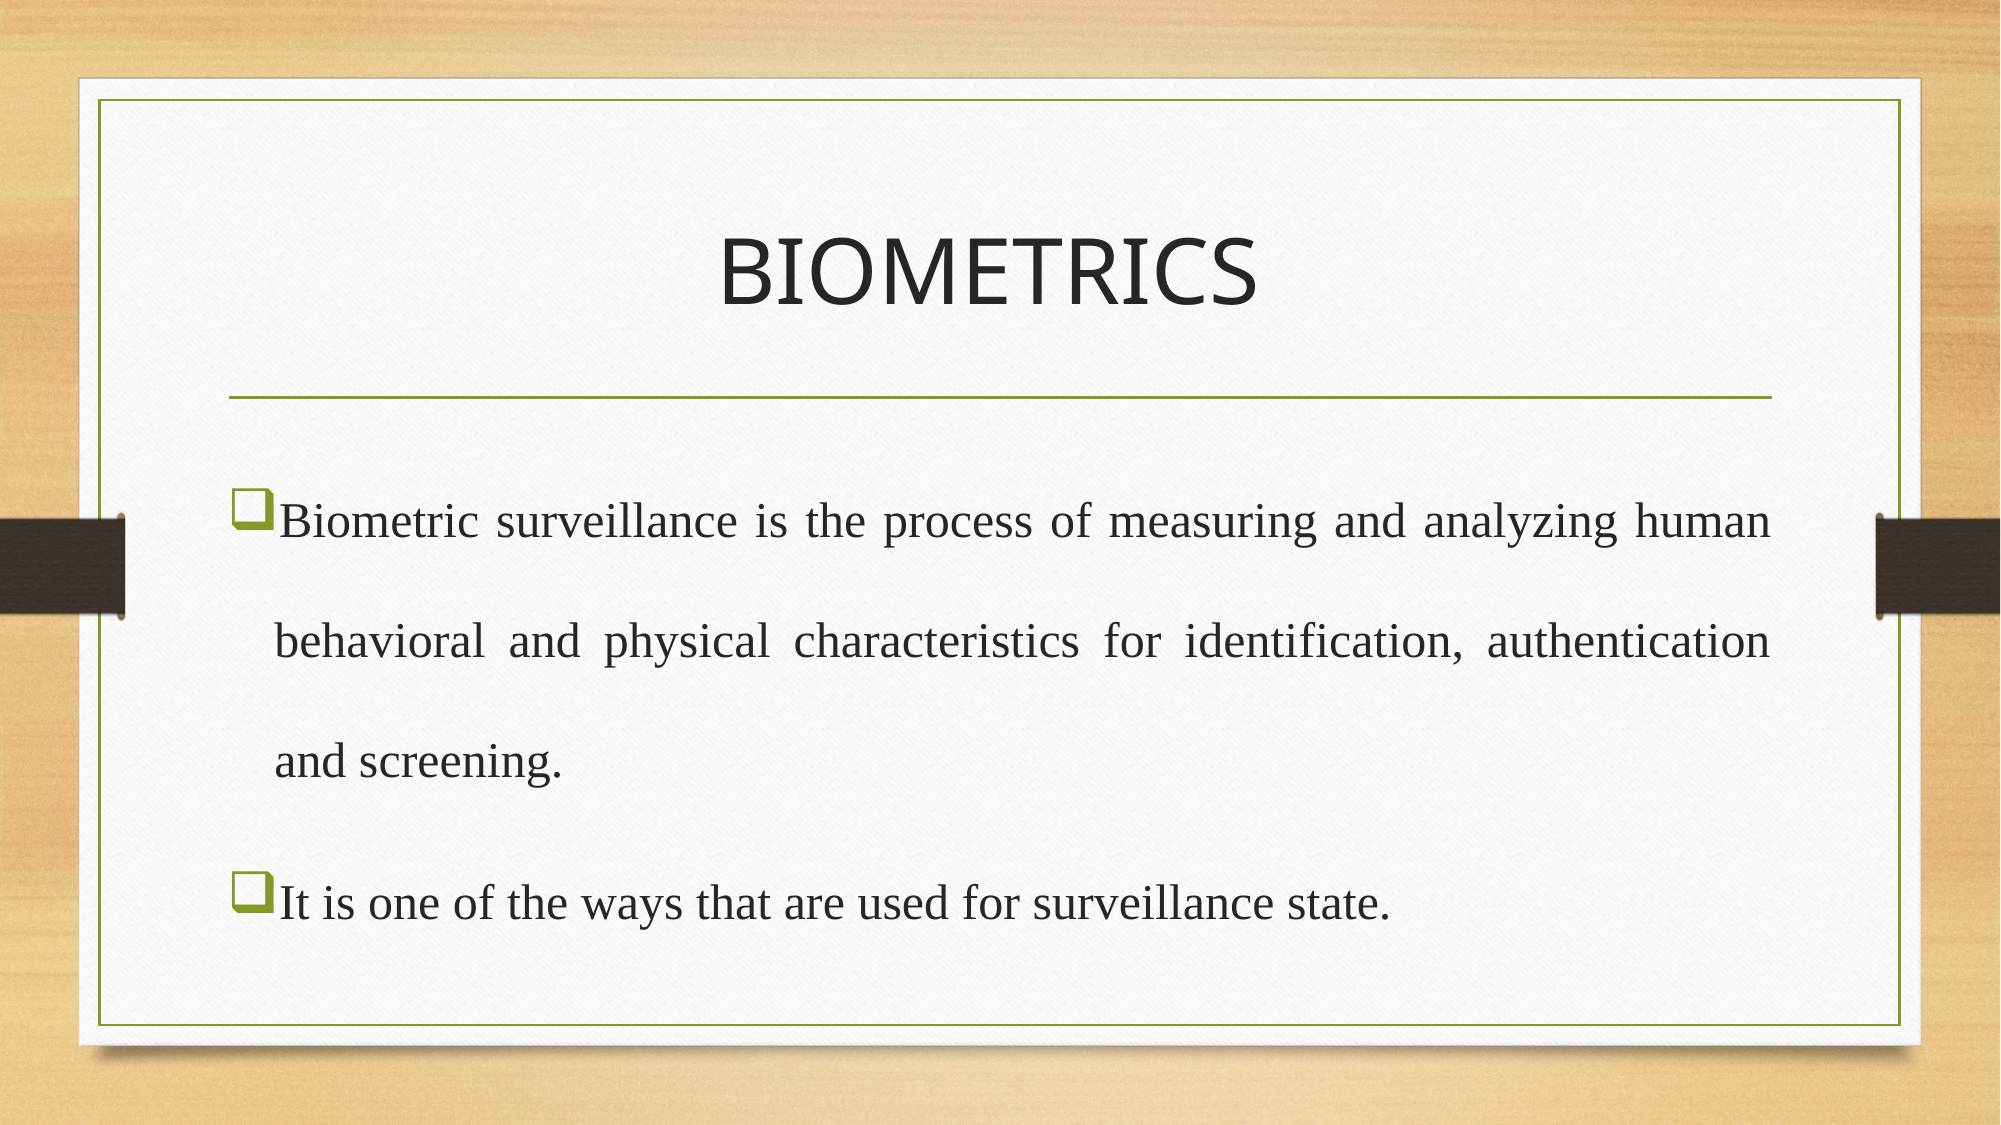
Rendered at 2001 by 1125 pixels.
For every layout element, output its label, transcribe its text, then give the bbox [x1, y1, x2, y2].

picture [0, 0, 2001, 1125]
title BIOMETRICS [212, 161, 1788, 375]
list Biometric surveillance is the process of measuring and analyzing human behavioral and physical characteristics for identification, authentication and screening. It is one of the ways that are used for surveillance state. [212, 419, 1788, 964]
